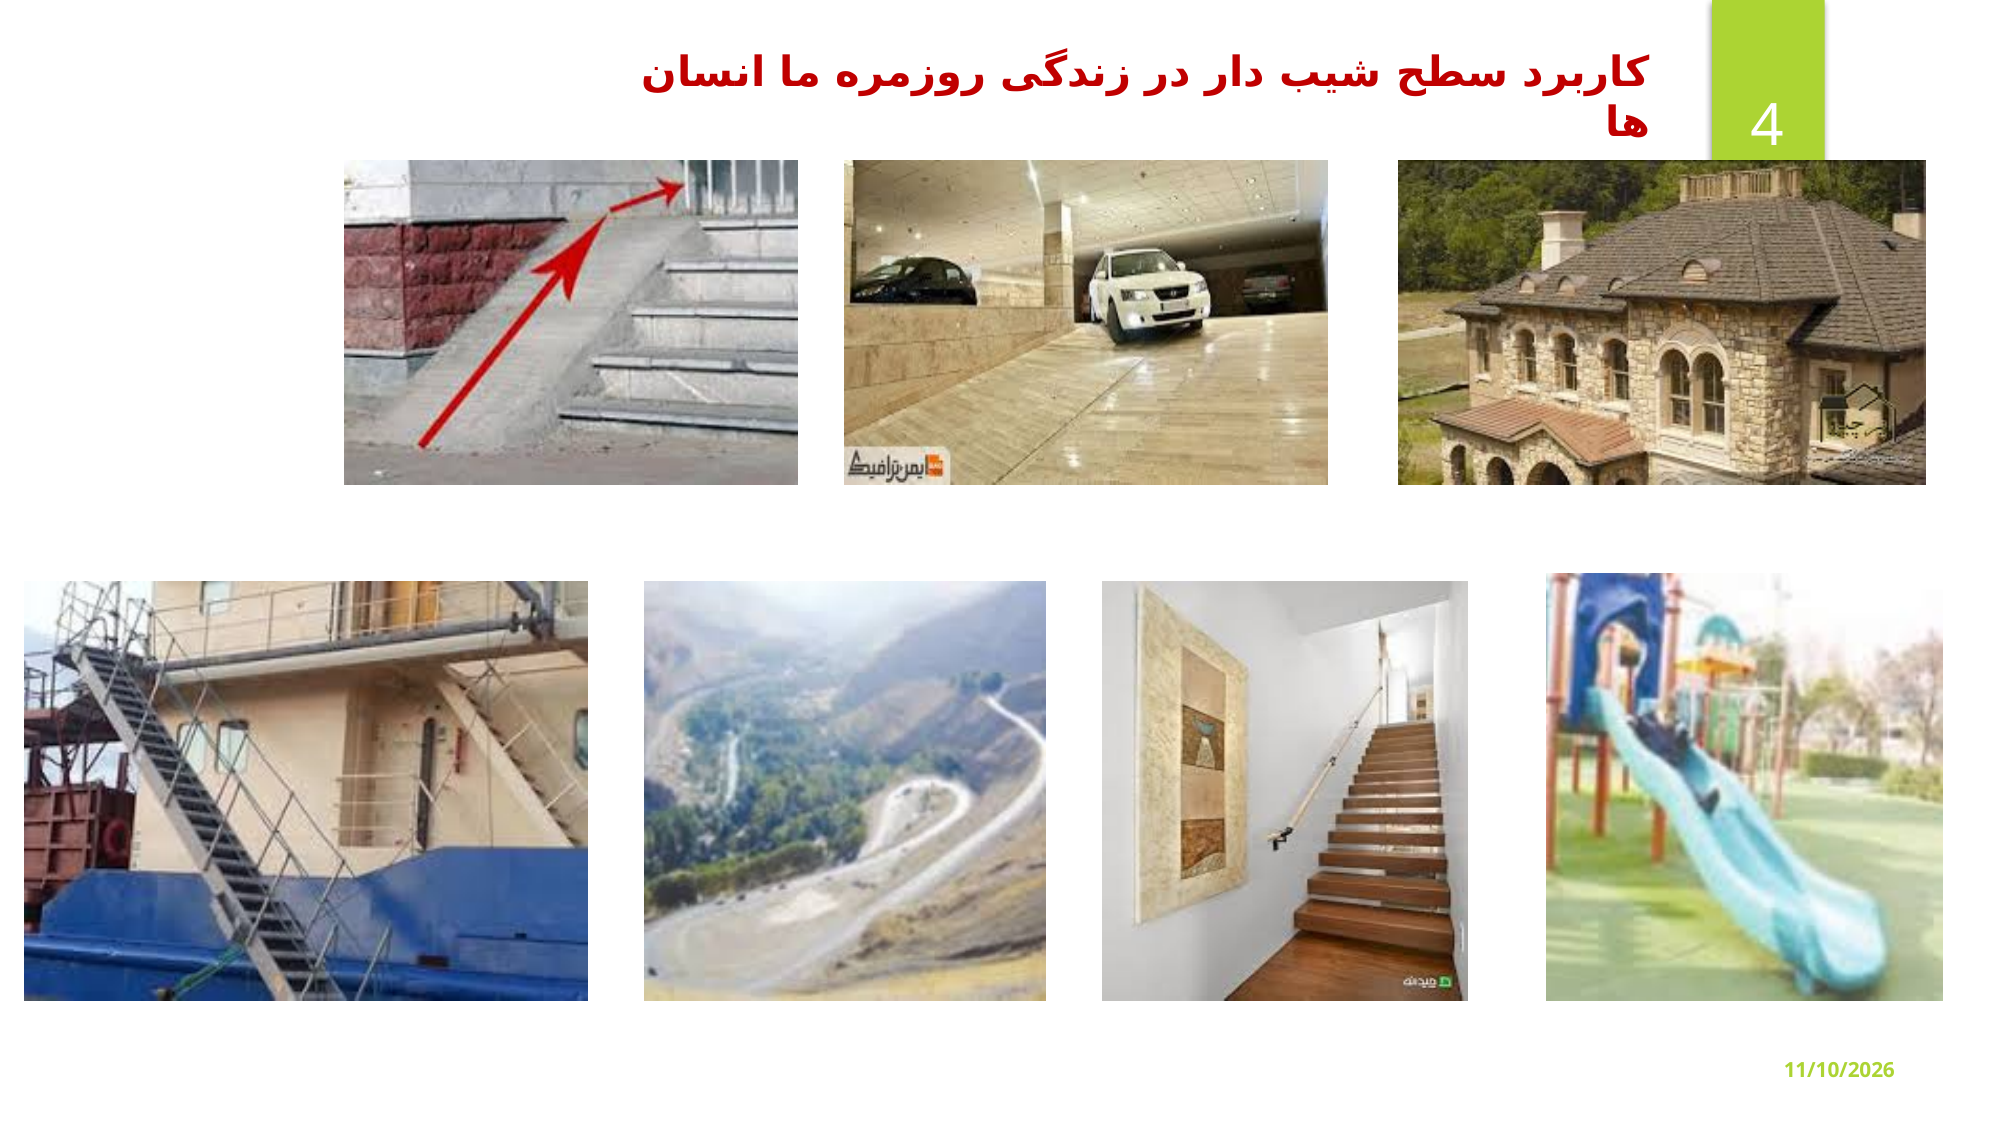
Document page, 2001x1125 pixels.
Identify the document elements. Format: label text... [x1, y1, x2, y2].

picture [844, 160, 1328, 485]
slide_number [1747, 1048, 1910, 1099]
text_box کاربرد سطح شیب دار در زندگی روزمره ما انسان ها [587, 37, 1665, 153]
picture [643, 581, 1047, 1002]
picture [23, 581, 588, 1002]
picture [1397, 160, 1926, 485]
picture [1546, 573, 1944, 1001]
picture [1102, 581, 1468, 1002]
picture [344, 160, 798, 485]
slide_number 4 [1698, 48, 1836, 158]
